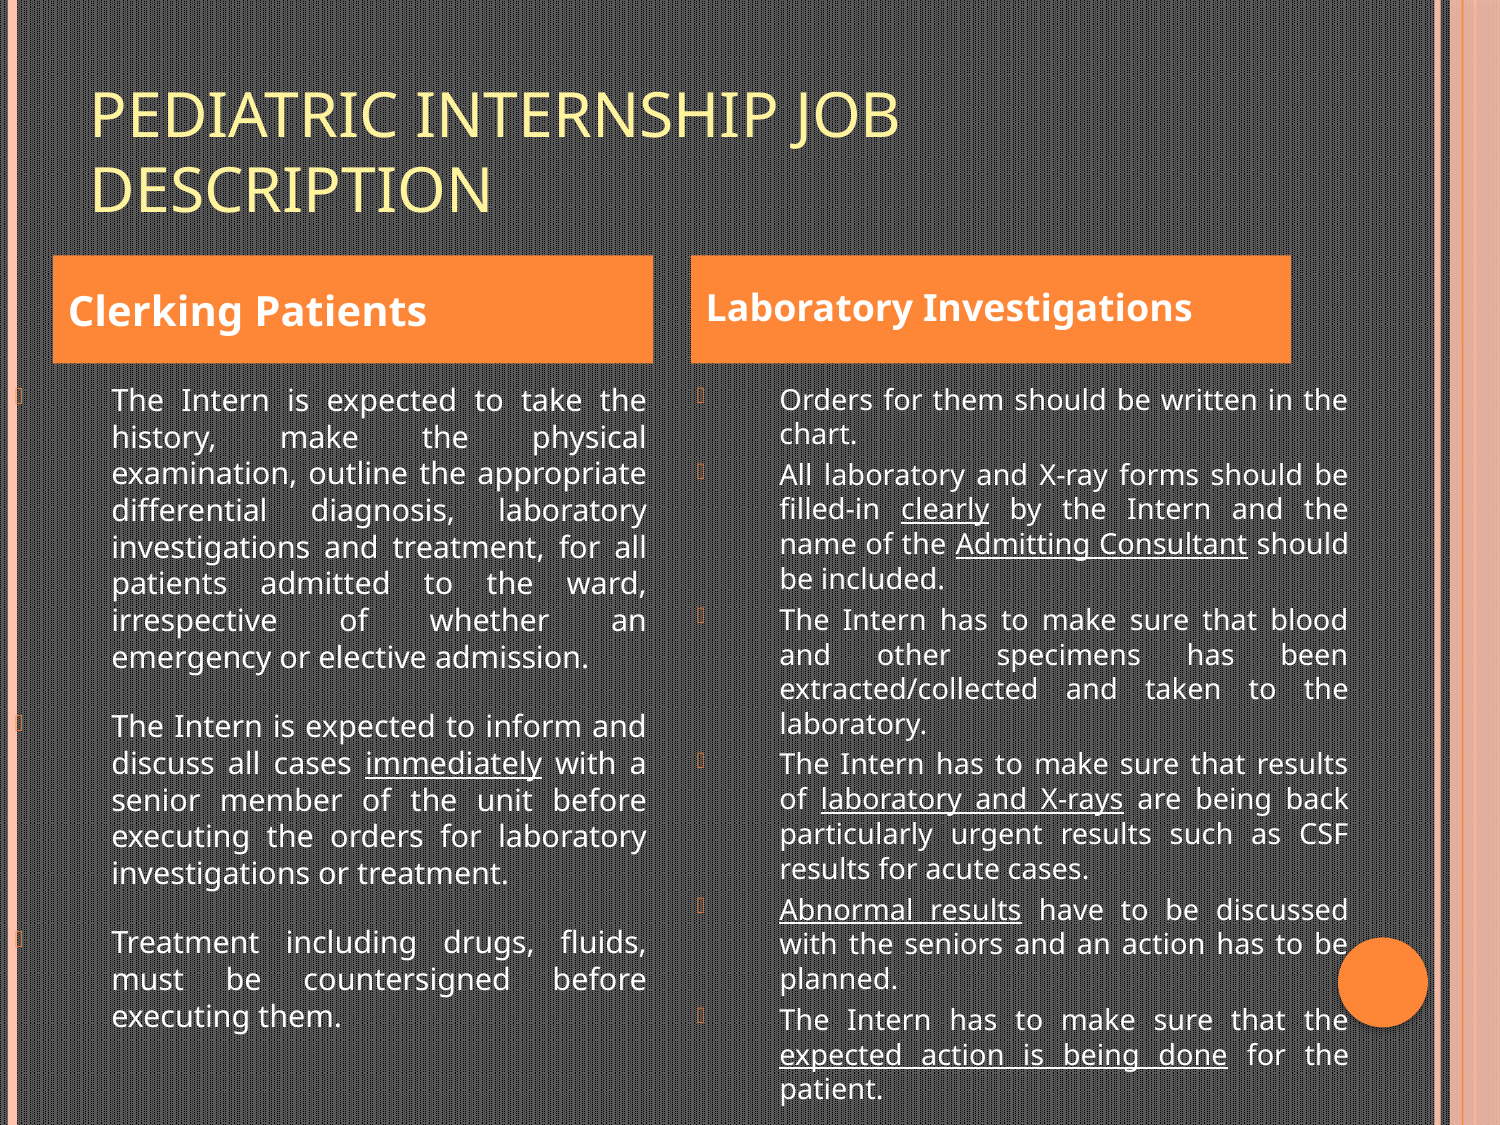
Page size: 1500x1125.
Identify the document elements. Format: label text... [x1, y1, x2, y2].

list The Intern is expected to take the history, make the physical examination, outline the appropriate differential diagnosis, laboratory investigations and treatment, for all patients admitted to the ward, irrespective of whether an emergency or elective admission. The Intern is expected to inform and discuss all cases immediately with a senior member of the unit before executing the orders for laboratory investigations or treatment. Treatment including drugs, fluids, must be countersigned before executing them. [0, 373, 662, 1125]
list Clerking Patients [53, 255, 654, 364]
list Orders for them should be written in the chart. All laboratory and X-ray forms should be filled-in clearly by the Intern and the name of the Admitting Consultant should be included. The Intern has to make sure that blood and other specimens has been extracted/collected and taken to the laboratory. The Intern has to make sure that results of laboratory and X-rays are being back particularly urgent results such as CSF results for acute cases. Abnormal results have to be discussed with the seniors and an action has to be planned. The Intern has to make sure that the expected action is being done for the patient. [667, 373, 1365, 1125]
title Pediatric internship job description [75, 44, 1313, 233]
list Laboratory Investigations [690, 255, 1291, 364]
